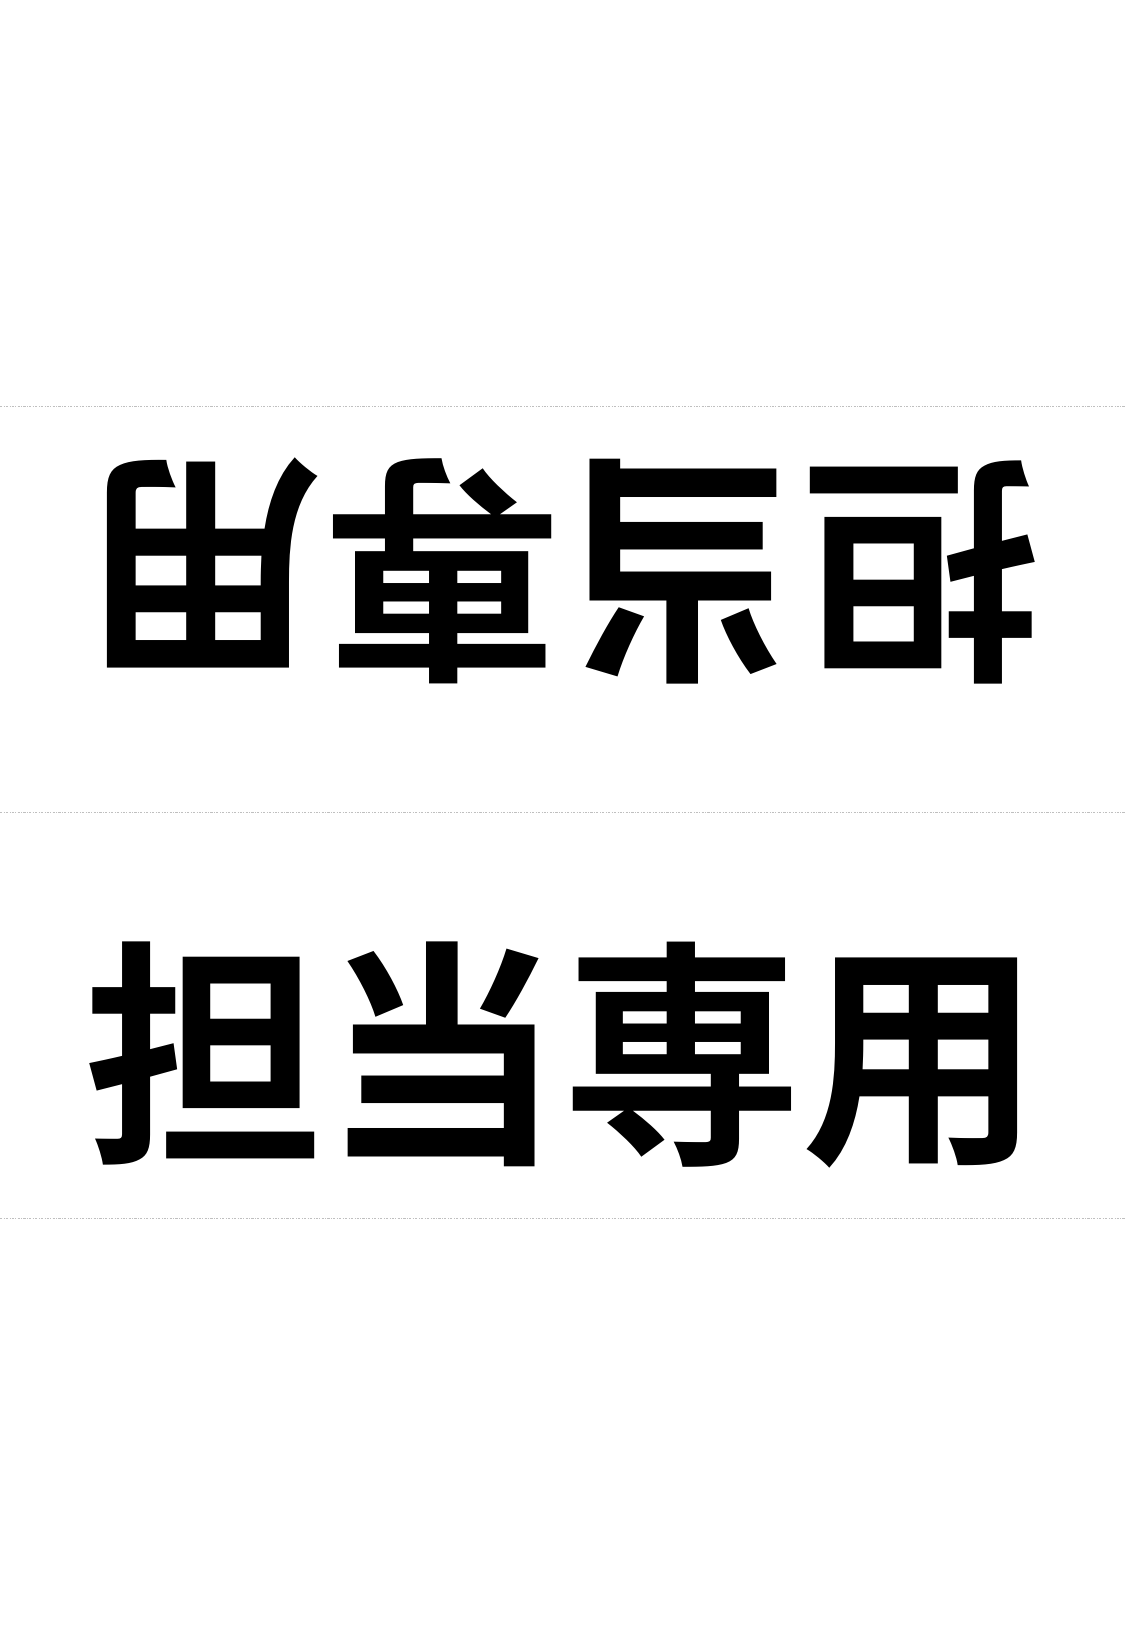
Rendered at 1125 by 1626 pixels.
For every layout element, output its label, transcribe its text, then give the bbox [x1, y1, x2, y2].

text_box 担当専用 [68, 898, 1057, 1201]
text_box 担当専用 [68, 425, 1057, 728]
